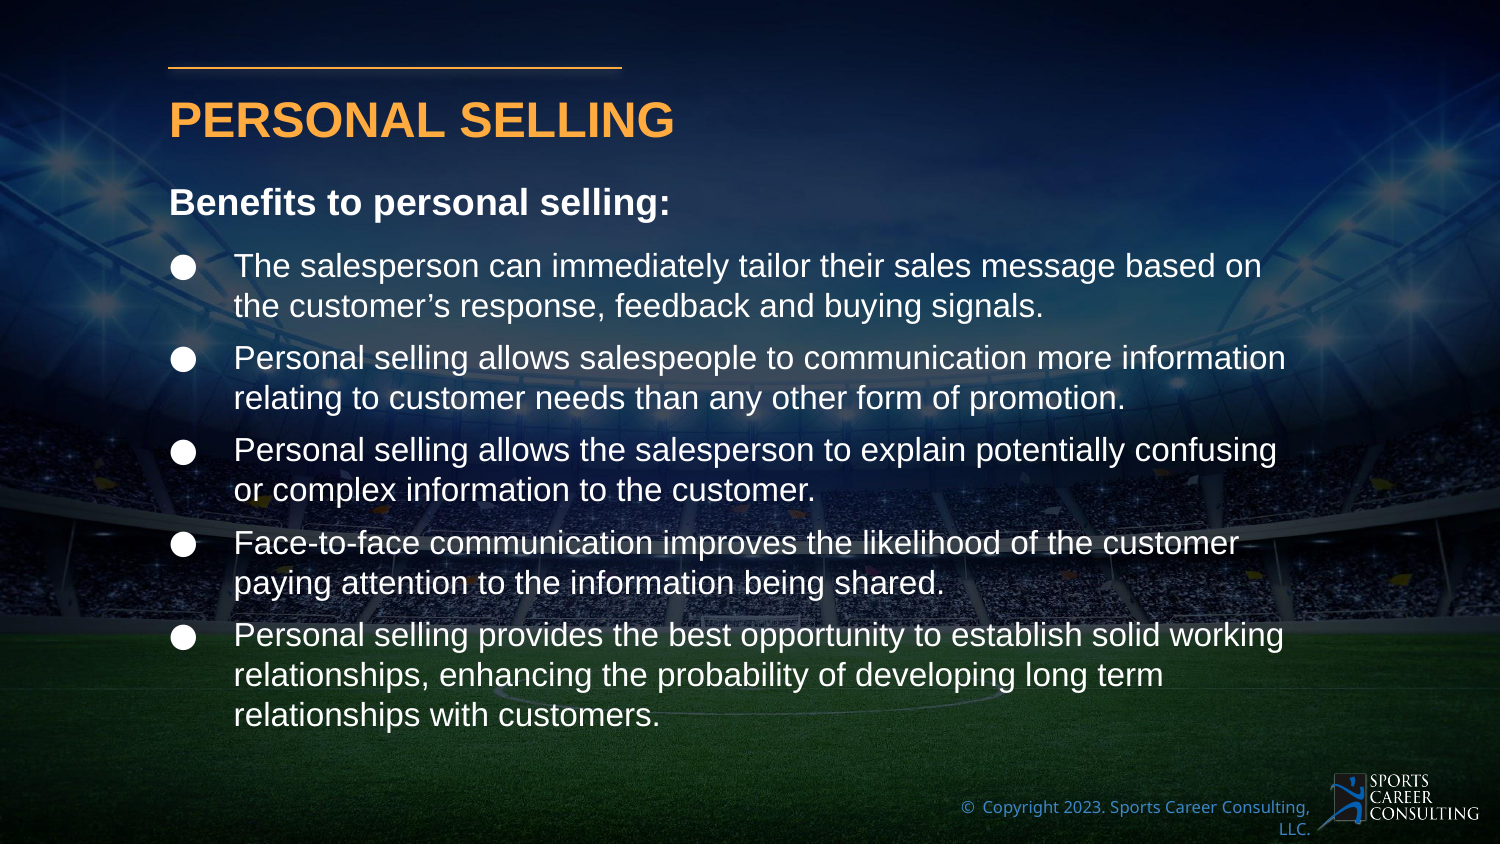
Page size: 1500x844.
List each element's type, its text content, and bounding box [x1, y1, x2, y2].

title PERSONAL SELLING [153, 72, 1095, 162]
text_box © Copyright 2023. Sports Career Consulting, LLC. [914, 769, 1326, 844]
picture [0, 0, 1500, 844]
list Benefits to personal selling: The salesperson can immediately tailor their sales message based on the customer’s response, feedback and buying signals. Personal selling allows salespeople to communication more information relating to customer needs than any other form of promotion. Personal selling allows the salesperson to explain potentially confusing or complex information to the customer. Face-to-face communication improves the likelihood of the customer paying attention to the information being shared. Personal selling provides the best opportunity to establish solid working relationships, enhancing the probability of developing long term relationships with customers. [153, 162, 1331, 704]
